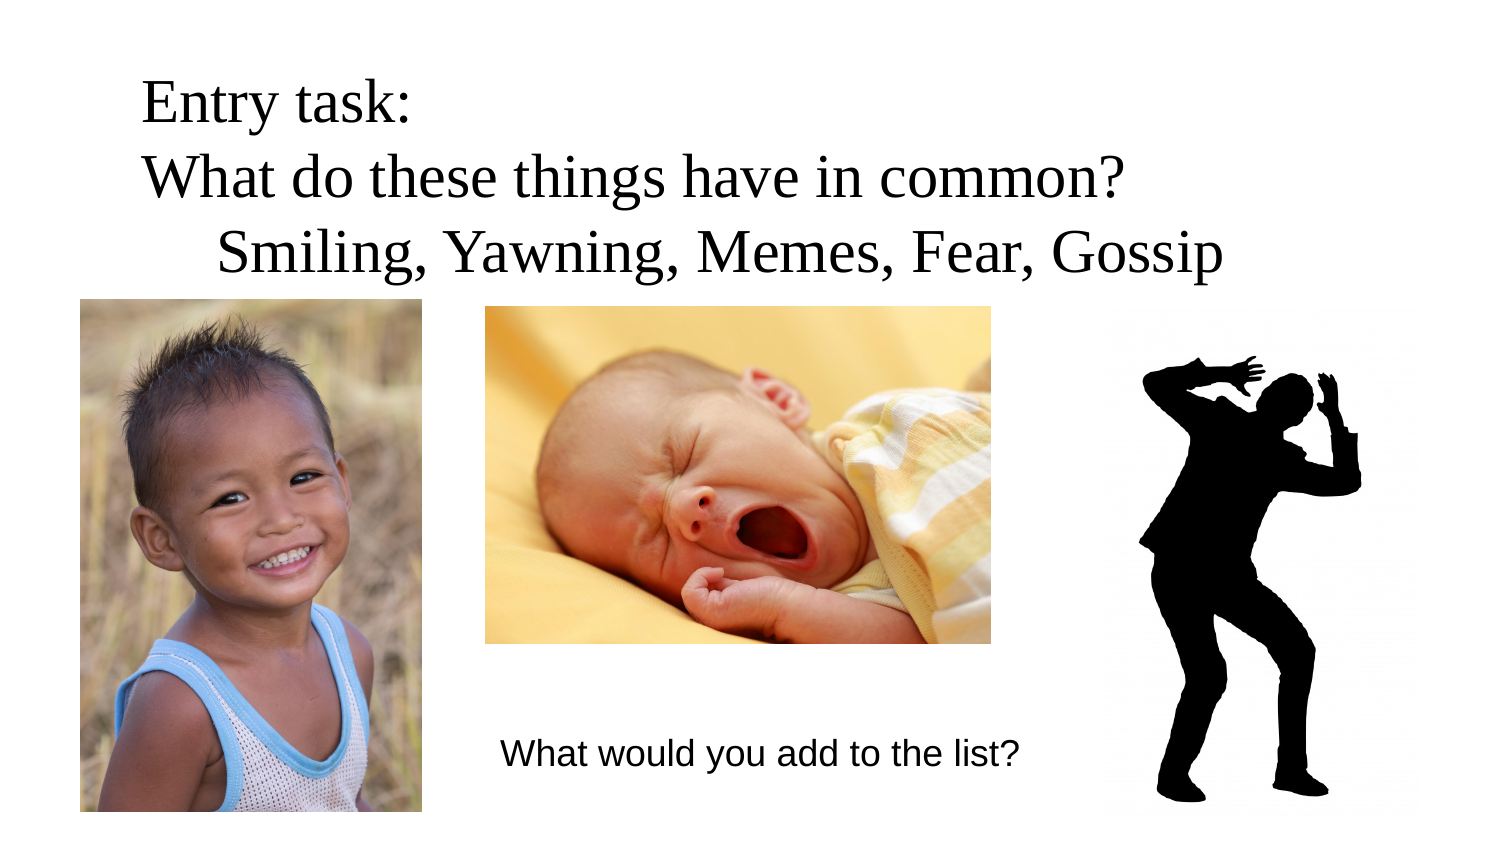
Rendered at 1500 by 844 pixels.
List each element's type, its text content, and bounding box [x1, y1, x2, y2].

title Entry task: What do these things have in common? Smiling, Yawning, Memes, Fear, Gossip [51, 122, 1449, 300]
picture [79, 299, 422, 812]
picture [1104, 306, 1420, 819]
picture [484, 306, 991, 644]
text_box What would you add to the list? [485, 714, 1042, 819]
